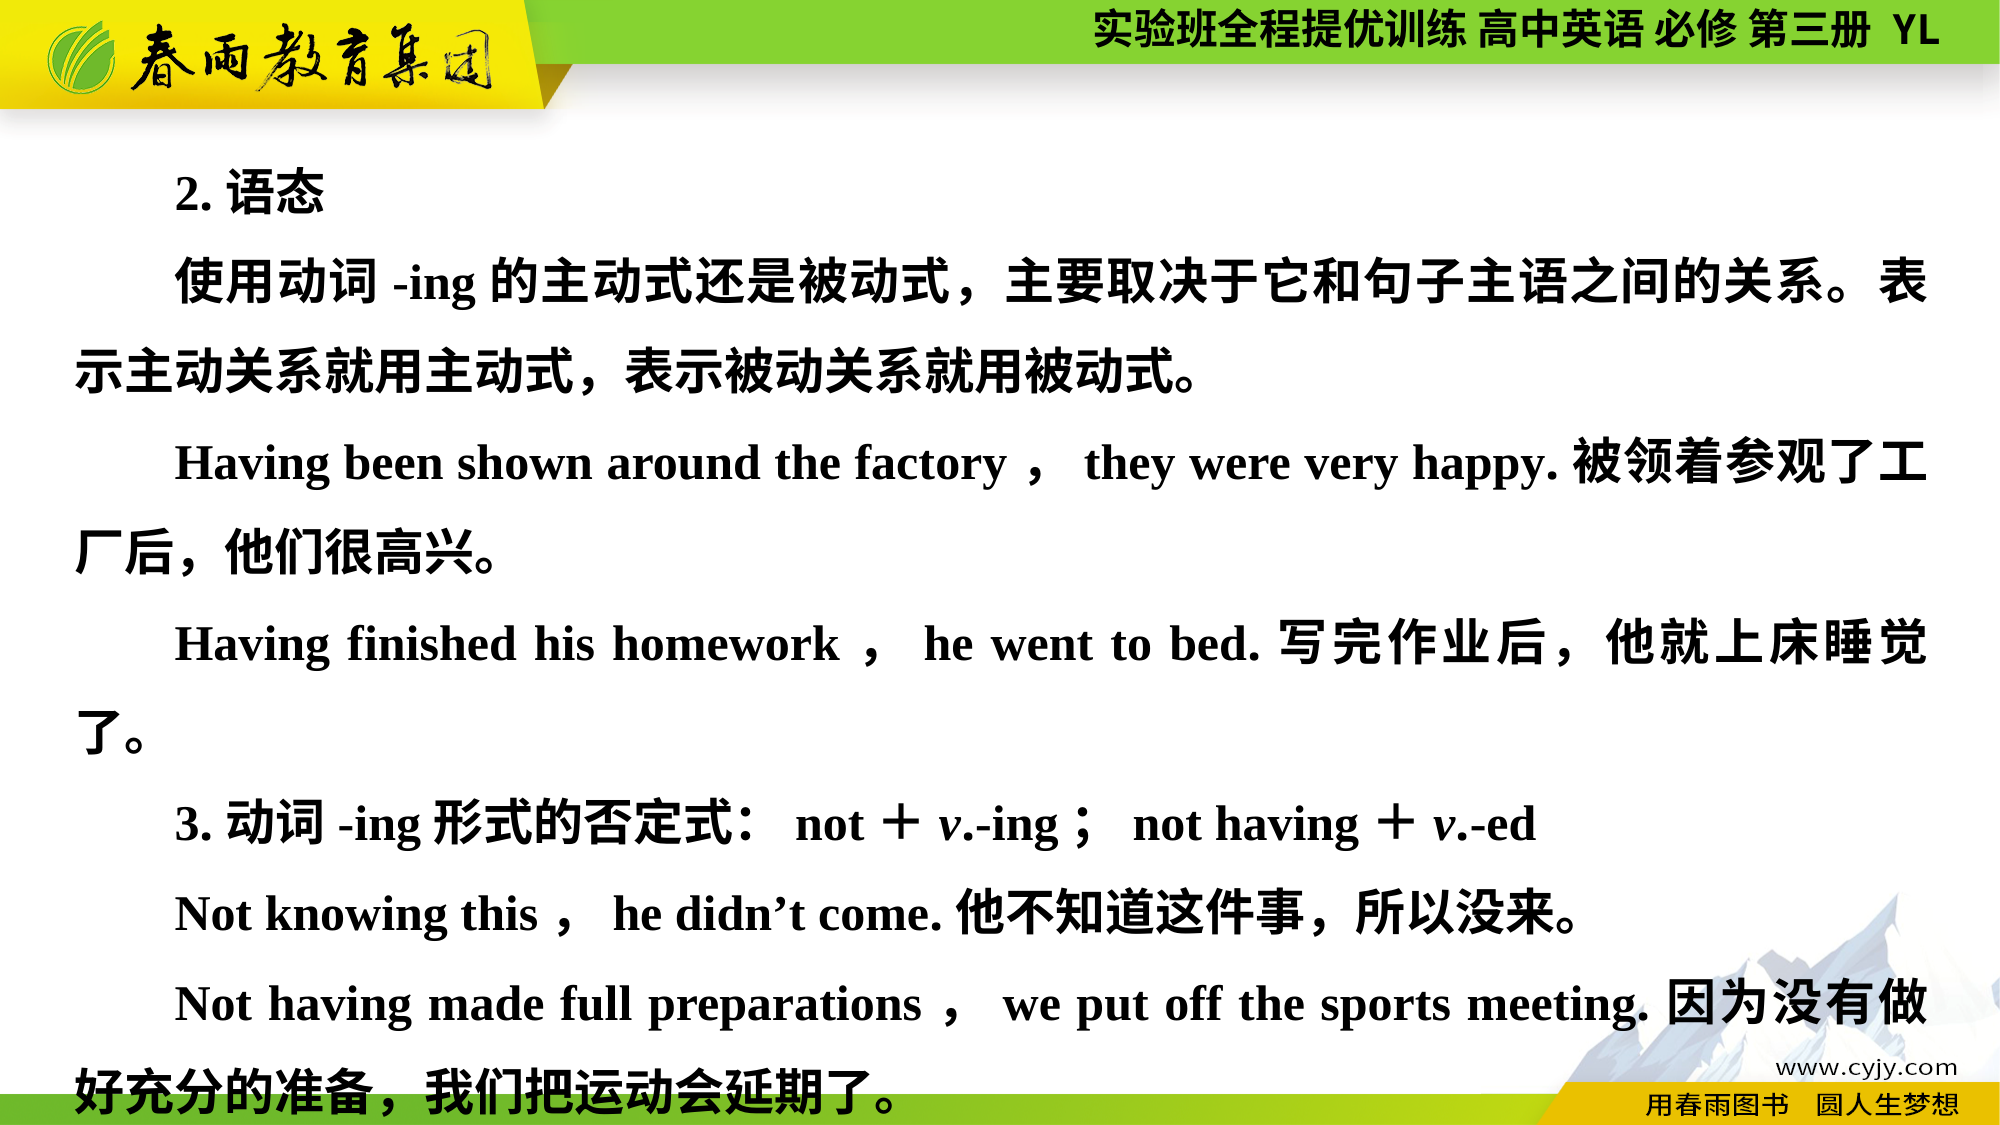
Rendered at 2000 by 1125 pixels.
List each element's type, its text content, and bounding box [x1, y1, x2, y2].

picture [0, 0, 2000, 1125]
list 2.语态 使用动词-ing的主动式还是被动式，主要取决于它和句子主语之间的关系。表示主动关系就用主动式，表示被动关系就用被动式。 Having been shown around the factory，they were very happy.被领着参观了工厂后，他们很高兴。 Having finished his homework，he went to bed.写完作业后，他就上床睡觉了。 3.动词-ing形式的否定式：not＋v.-ing；not having＋v.-ed Not knowing this，he didn’t come.他不知道这件事，所以没来。 Not having made full preparations，we put off the sports meeting.因为没有做好充分的准备，我们把运动会延期了。 [59, 122, 1944, 1047]
